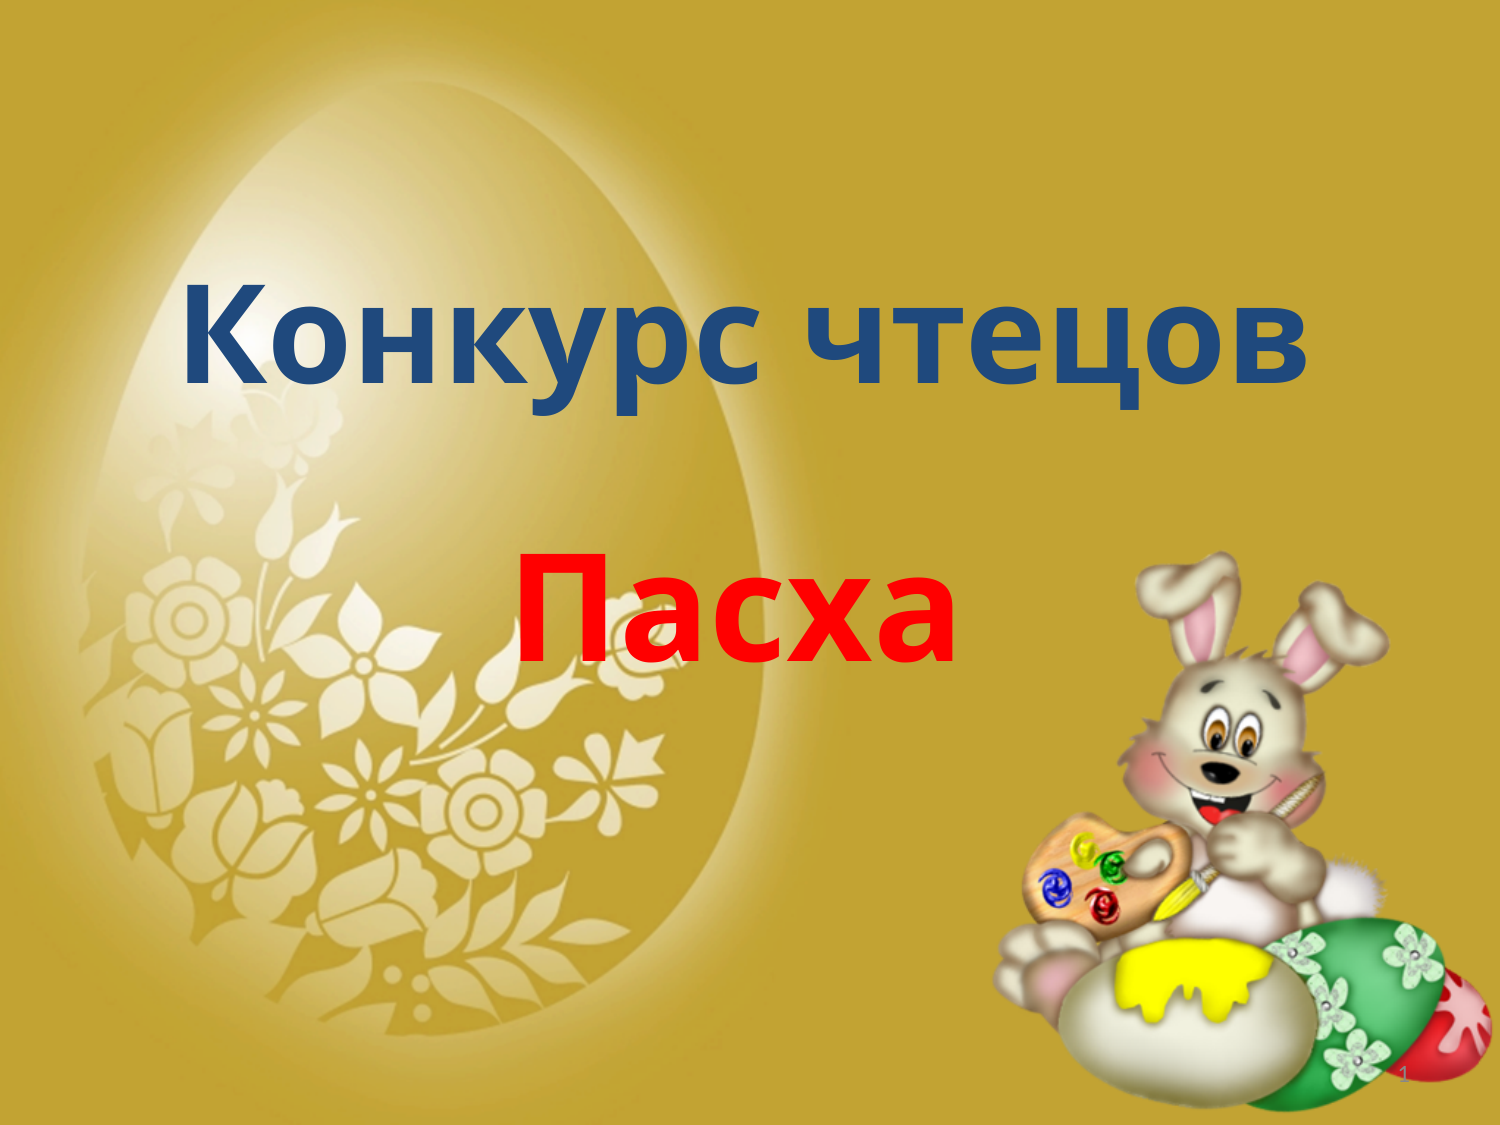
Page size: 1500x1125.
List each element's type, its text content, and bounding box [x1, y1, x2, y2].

picture [0, 0, 1500, 1125]
title Конкурс чтецов [41, 208, 1447, 450]
subtitle Пасха [230, 503, 1281, 688]
slide_number ‹#› [1074, 1042, 1425, 1103]
